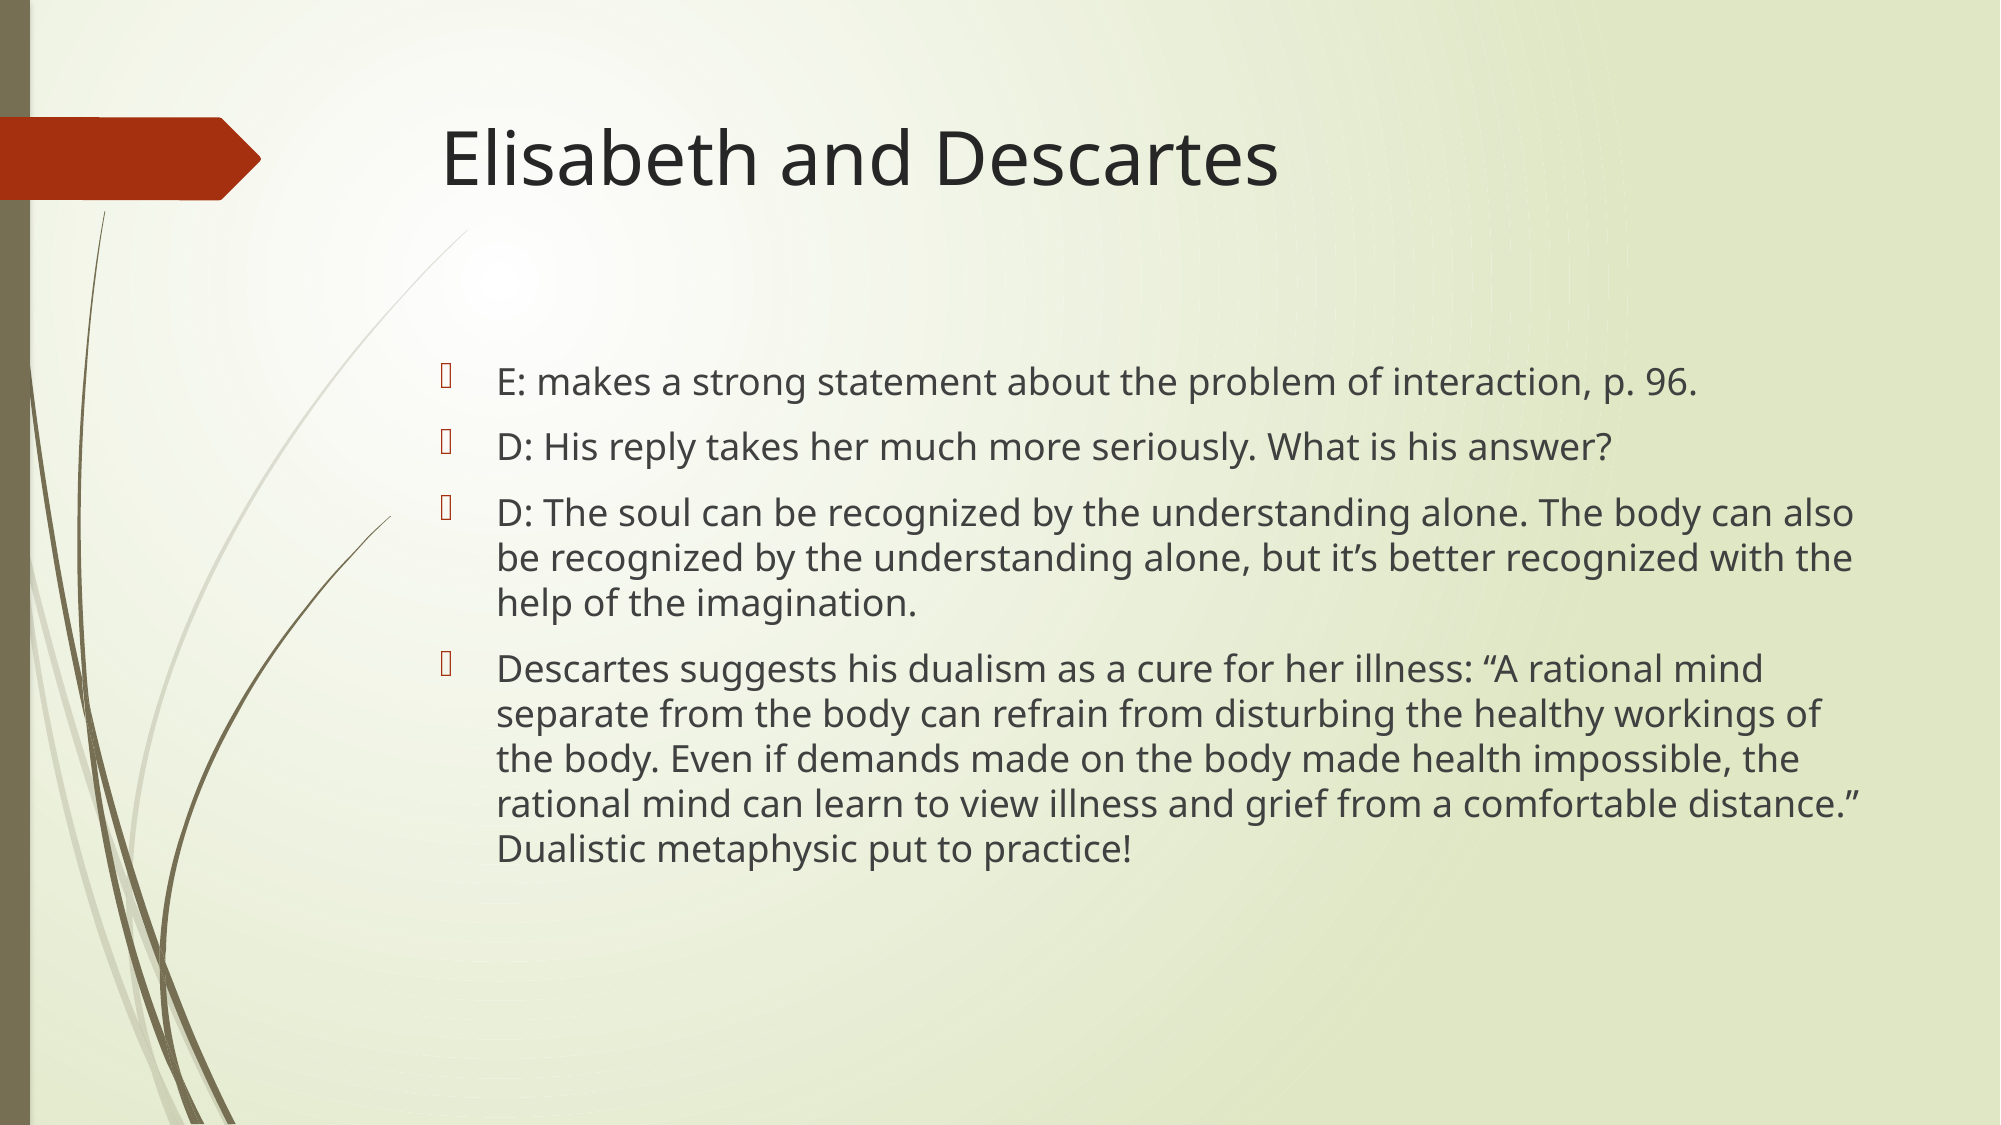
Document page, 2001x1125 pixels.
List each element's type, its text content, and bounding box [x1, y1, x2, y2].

title Elisabeth and Descartes [425, 102, 1888, 313]
list E: makes a strong statement about the problem of interaction, p. 96. D: His reply takes her much more seriously. What is his answer? D: The soul can be recognized by the understanding alone. The body can also be recognized by the understanding alone, but it’s better recognized with the help of the imagination. Descartes suggests his dualism as a cure for her illness: “A rational mind separate from the body can refrain from disturbing the healthy workings of the body. Even if demands made on the body made health impossible, the rational mind can learn to view illness and grief from a comfortable distance.” Dualistic metaphysic put to practice! [424, 350, 1888, 970]
